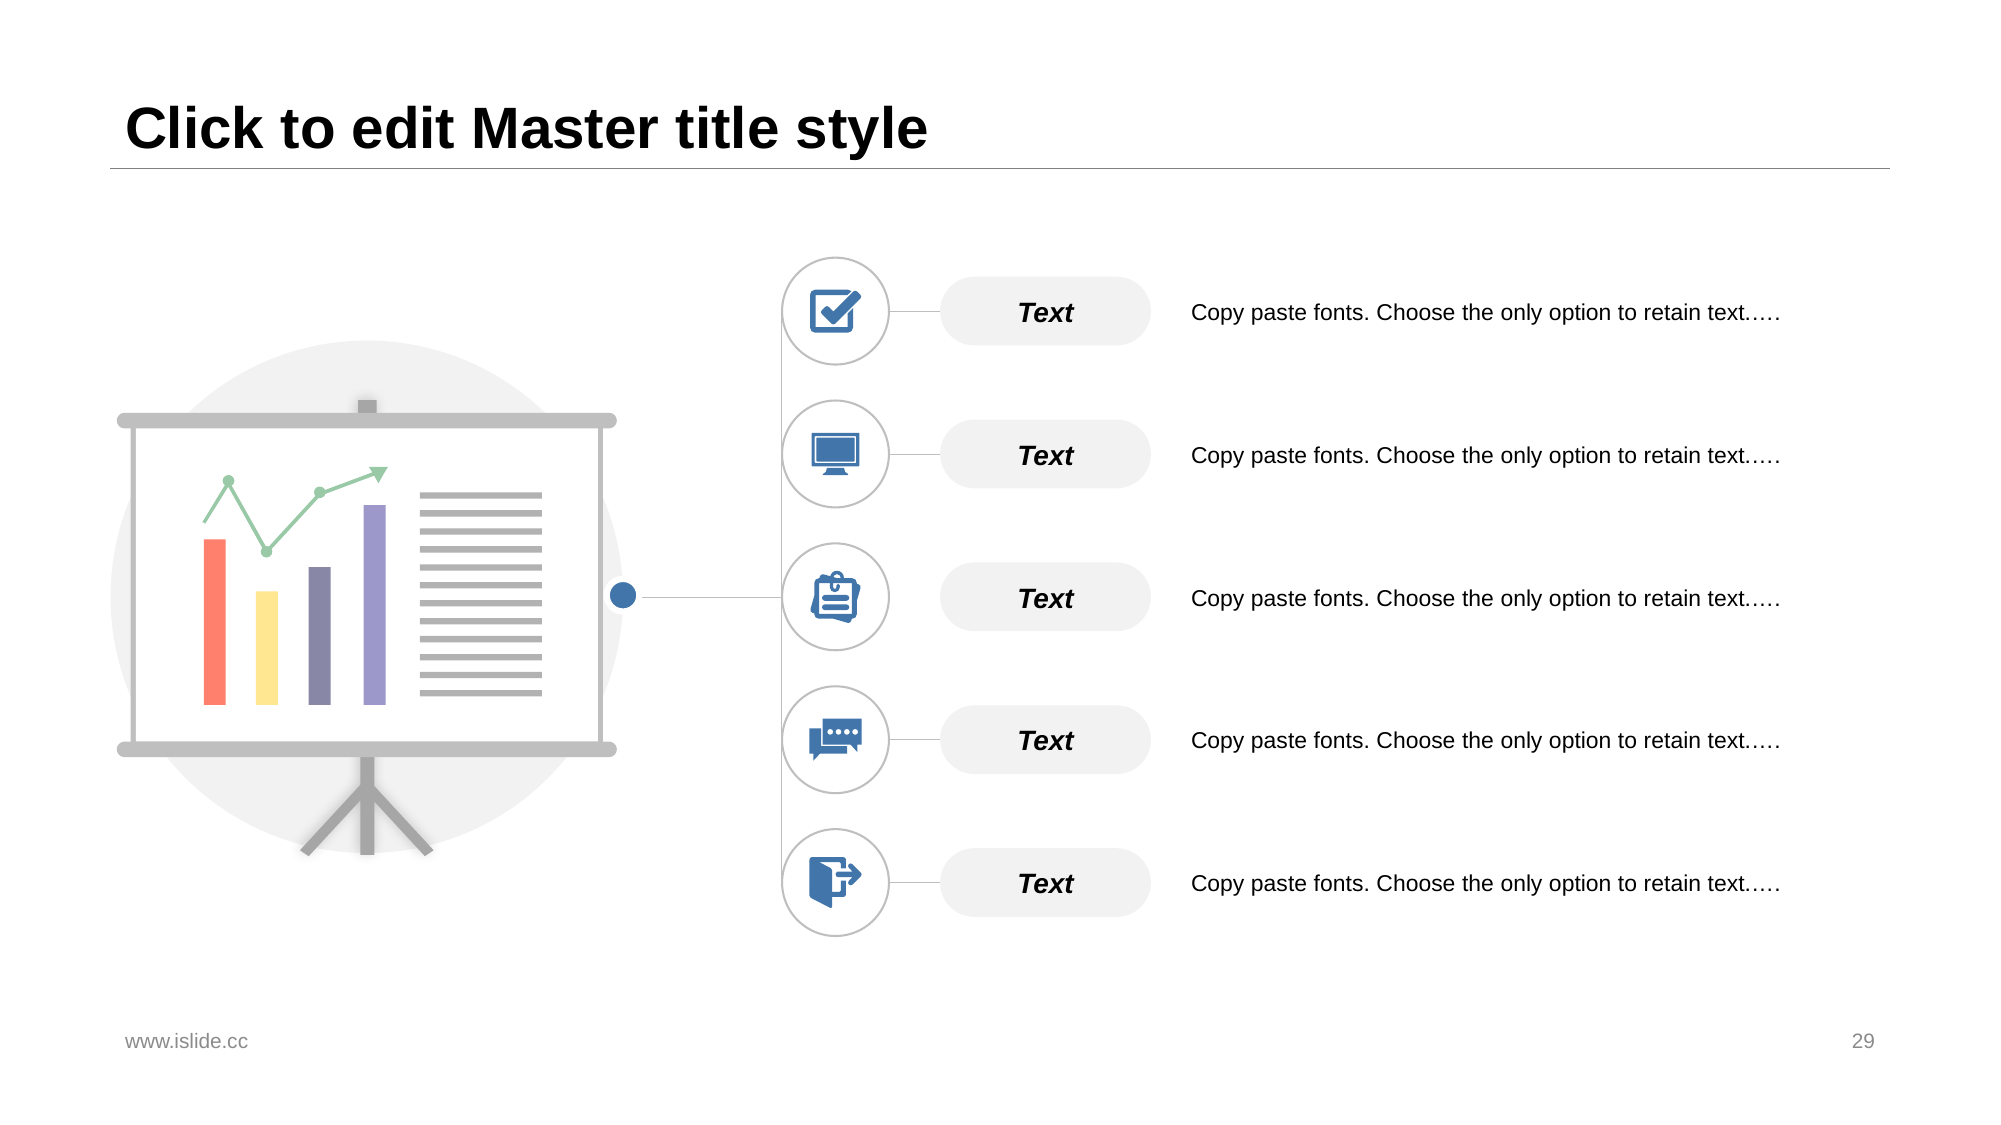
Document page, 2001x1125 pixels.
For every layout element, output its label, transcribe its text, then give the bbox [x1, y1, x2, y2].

title Click to edit Master title style [109, 0, 1890, 169]
footer www.islide.cc [109, 1023, 790, 1058]
slide_number 29 [1412, 1023, 1890, 1058]
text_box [110, 257, 1890, 937]
